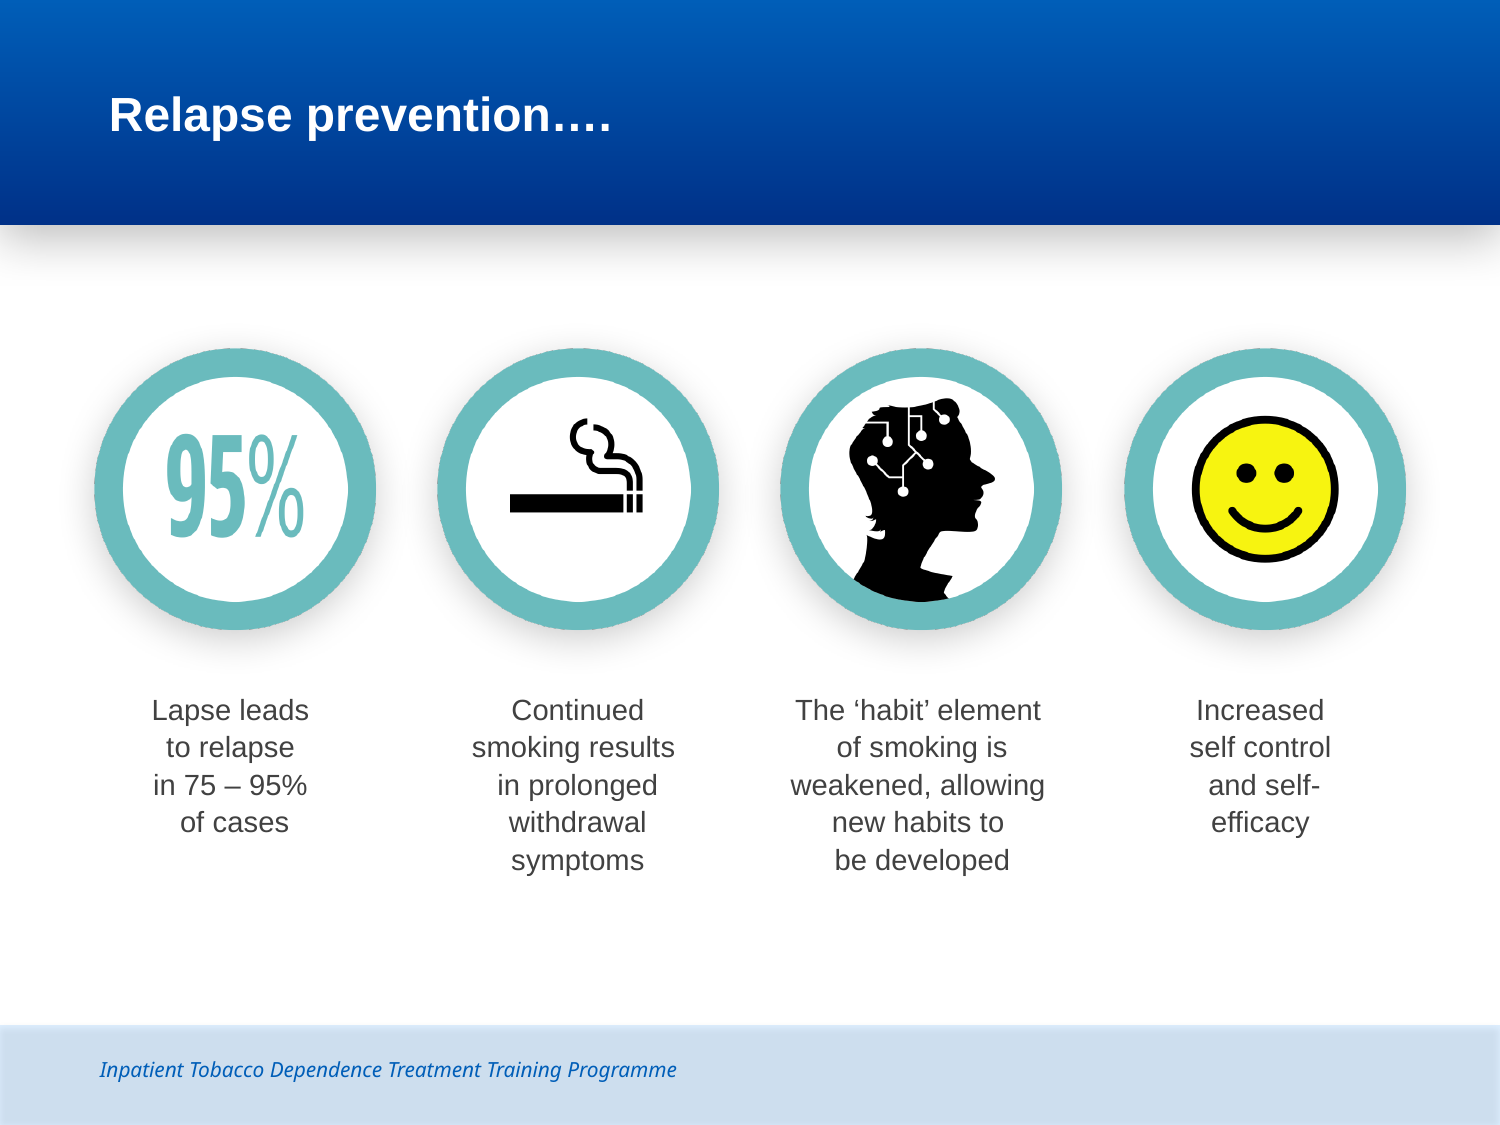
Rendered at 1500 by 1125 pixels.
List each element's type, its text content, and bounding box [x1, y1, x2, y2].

text_box Lapse leads to relapse in 75 – 95% of cases [102, 681, 367, 846]
picture [417, 328, 739, 650]
text_box The ‘habit’ element of smoking is weakened, allowing new habits to be developed [752, 681, 1092, 921]
picture [1103, 328, 1426, 650]
footer Inpatient Tobacco Dependence Treatment Training Programme [84, 1038, 790, 1099]
title Relapse prevention…. [93, 24, 1401, 201]
picture [760, 328, 1083, 650]
text_box Increased self control and self- efficacy [1132, 681, 1397, 884]
picture [73, 328, 396, 650]
text_box Continued smoking results in prolonged withdrawal symptoms [445, 681, 711, 884]
